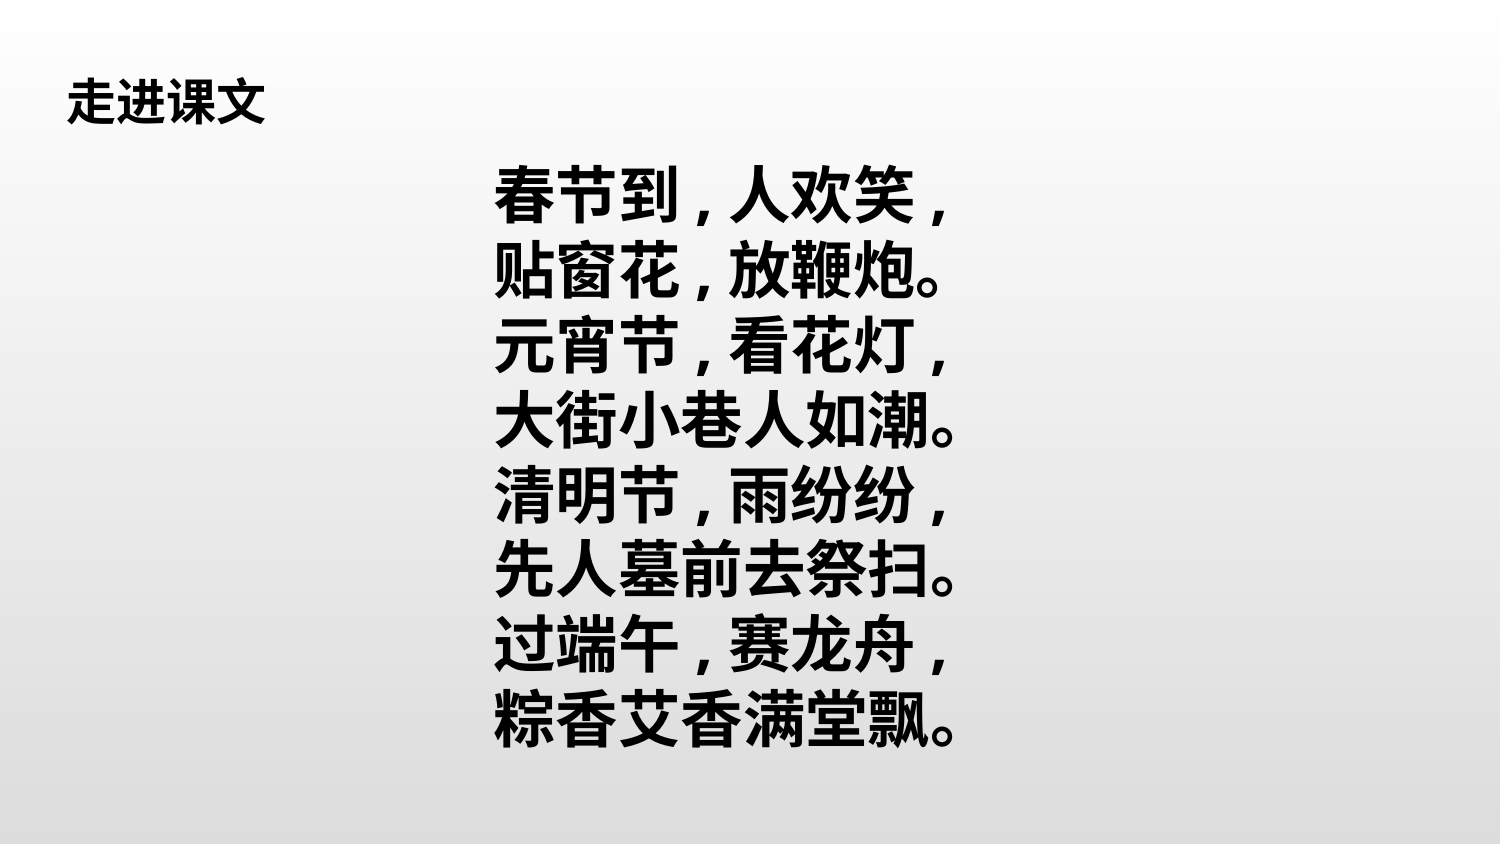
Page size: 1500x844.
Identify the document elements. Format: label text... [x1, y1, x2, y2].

text_box 走进课文 [0, 71, 328, 134]
text_box 春节到,人欢笑, 贴窗花,放鞭炮。 元宵节,看花灯, 大街小巷人如潮。 清明节,雨纷纷, 先人墓前去祭扫。 过端午,赛龙舟, 粽香艾香满堂飘。 [481, 150, 1500, 761]
